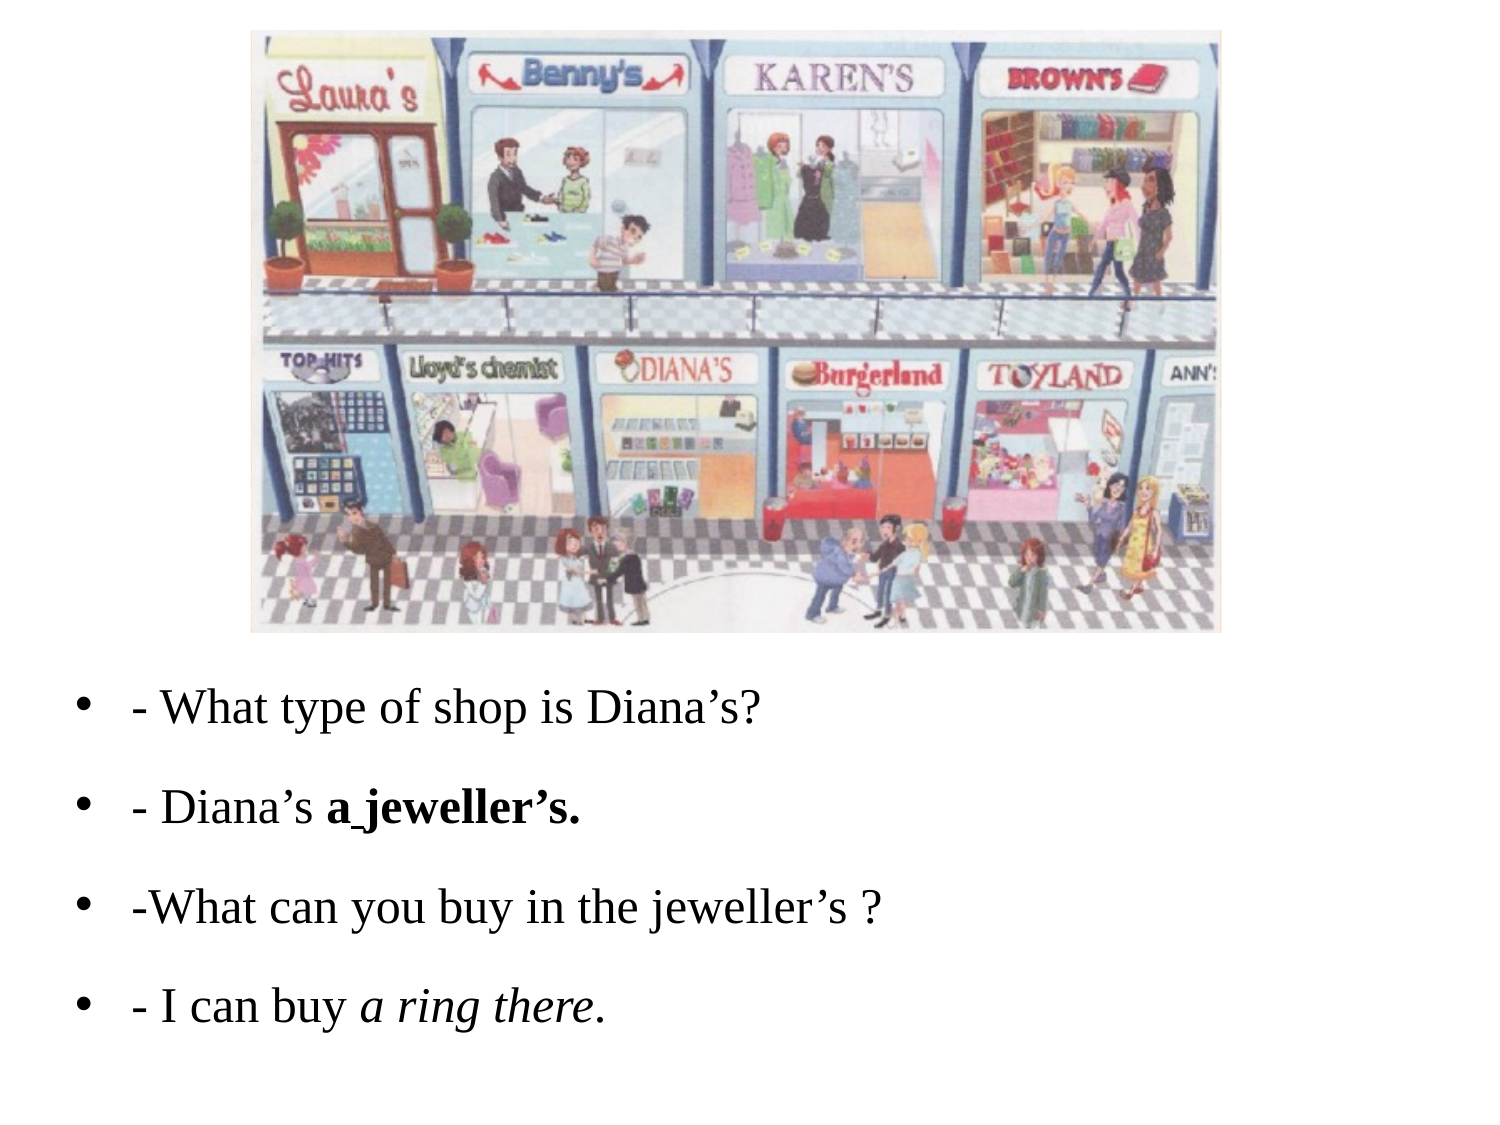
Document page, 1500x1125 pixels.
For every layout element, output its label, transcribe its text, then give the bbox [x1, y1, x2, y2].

picture [250, 30, 1222, 633]
list - What type of shop is Diana’s? - Diana’s a jeweller’s. -What can you buy in the jeweller’s ? - I can buy a ring there. [60, 656, 1411, 1125]
